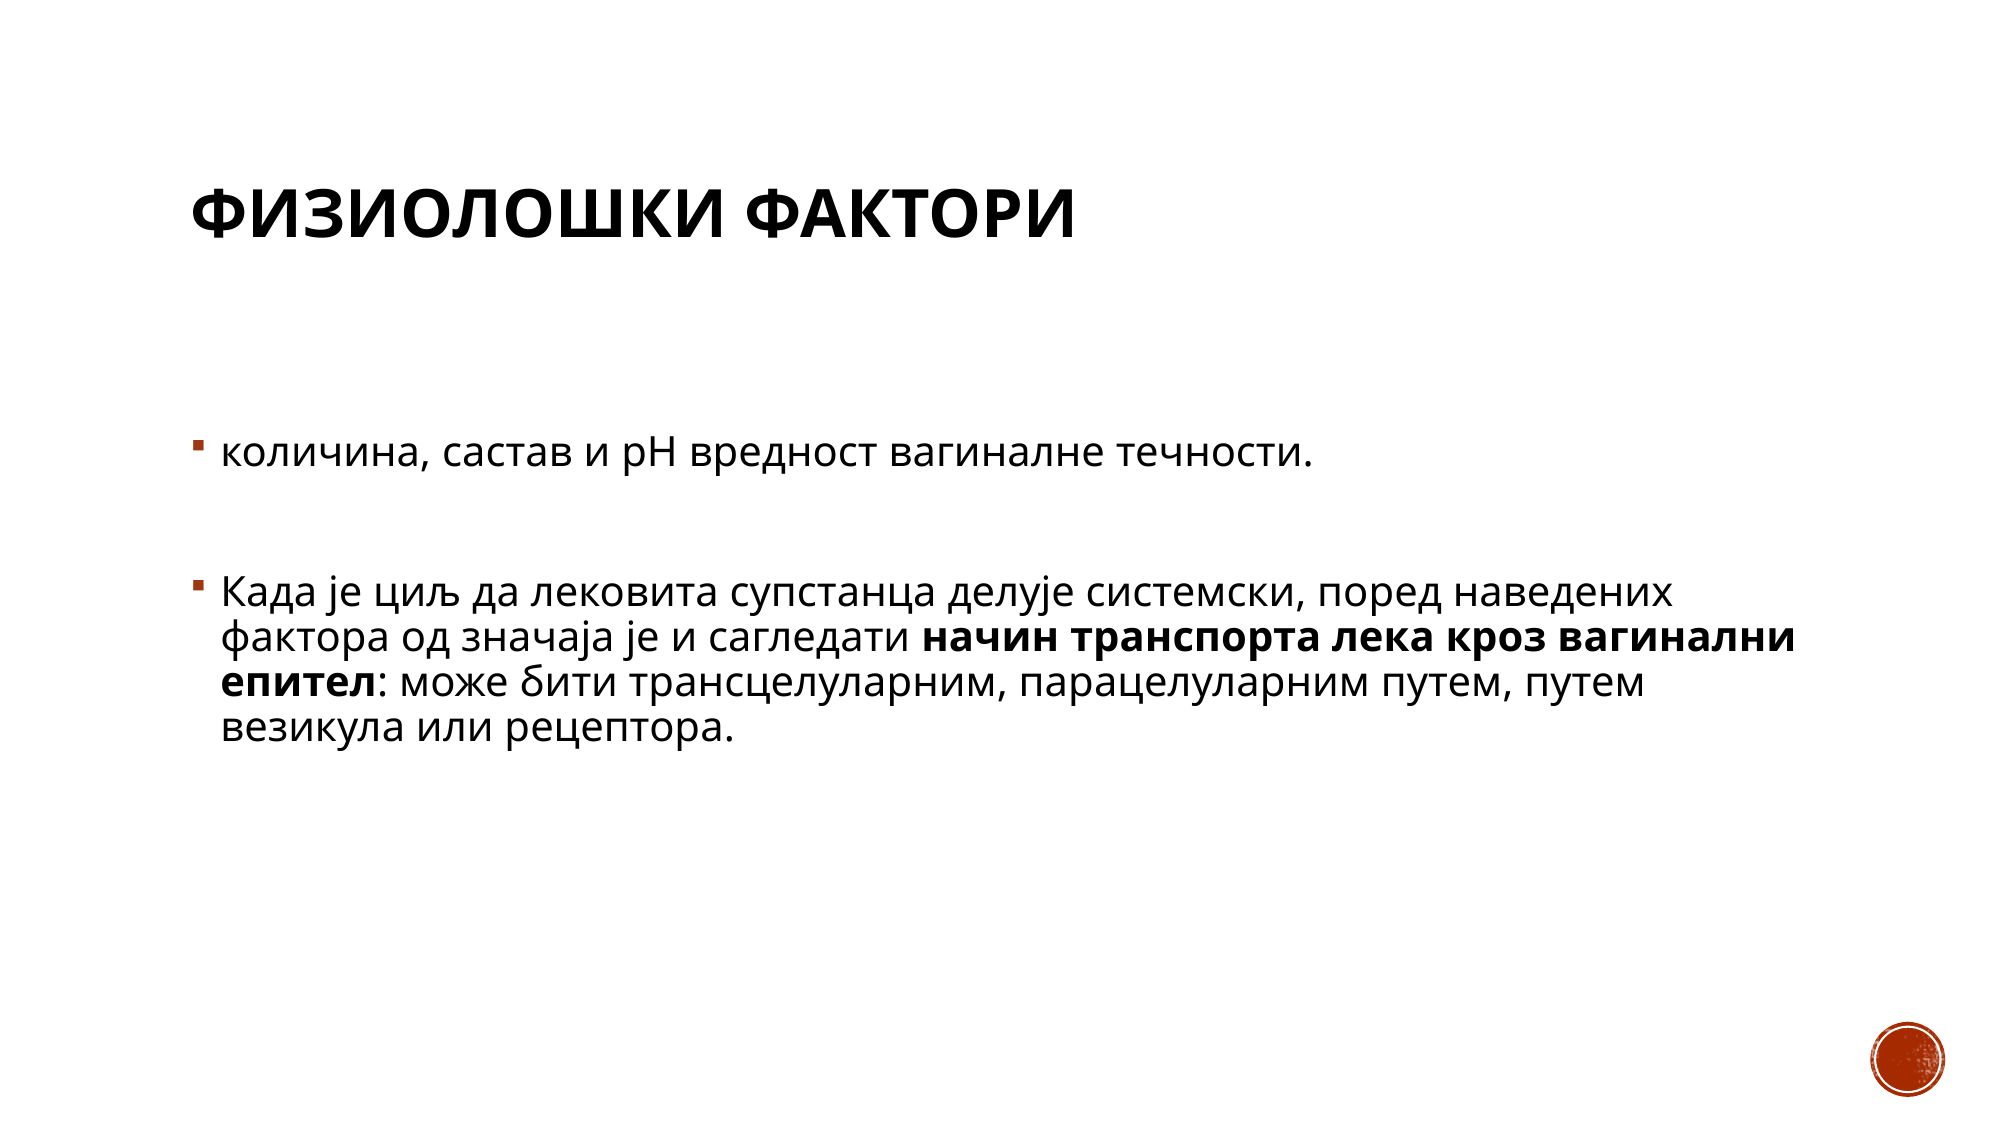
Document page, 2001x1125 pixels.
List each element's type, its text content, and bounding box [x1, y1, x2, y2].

list количина, састав и pH вредност вагиналне течности. Када је циљ да лековита супстанца делује системски, поред наведених фактора од значаја је и сагледати начин транспорта лека кроз вагинални епител: може бити трансцелуларним, парацелуларним путем, путем везикула или рецептора. [175, 348, 1826, 1013]
title Физиолошки фактори [175, 83, 1826, 348]
